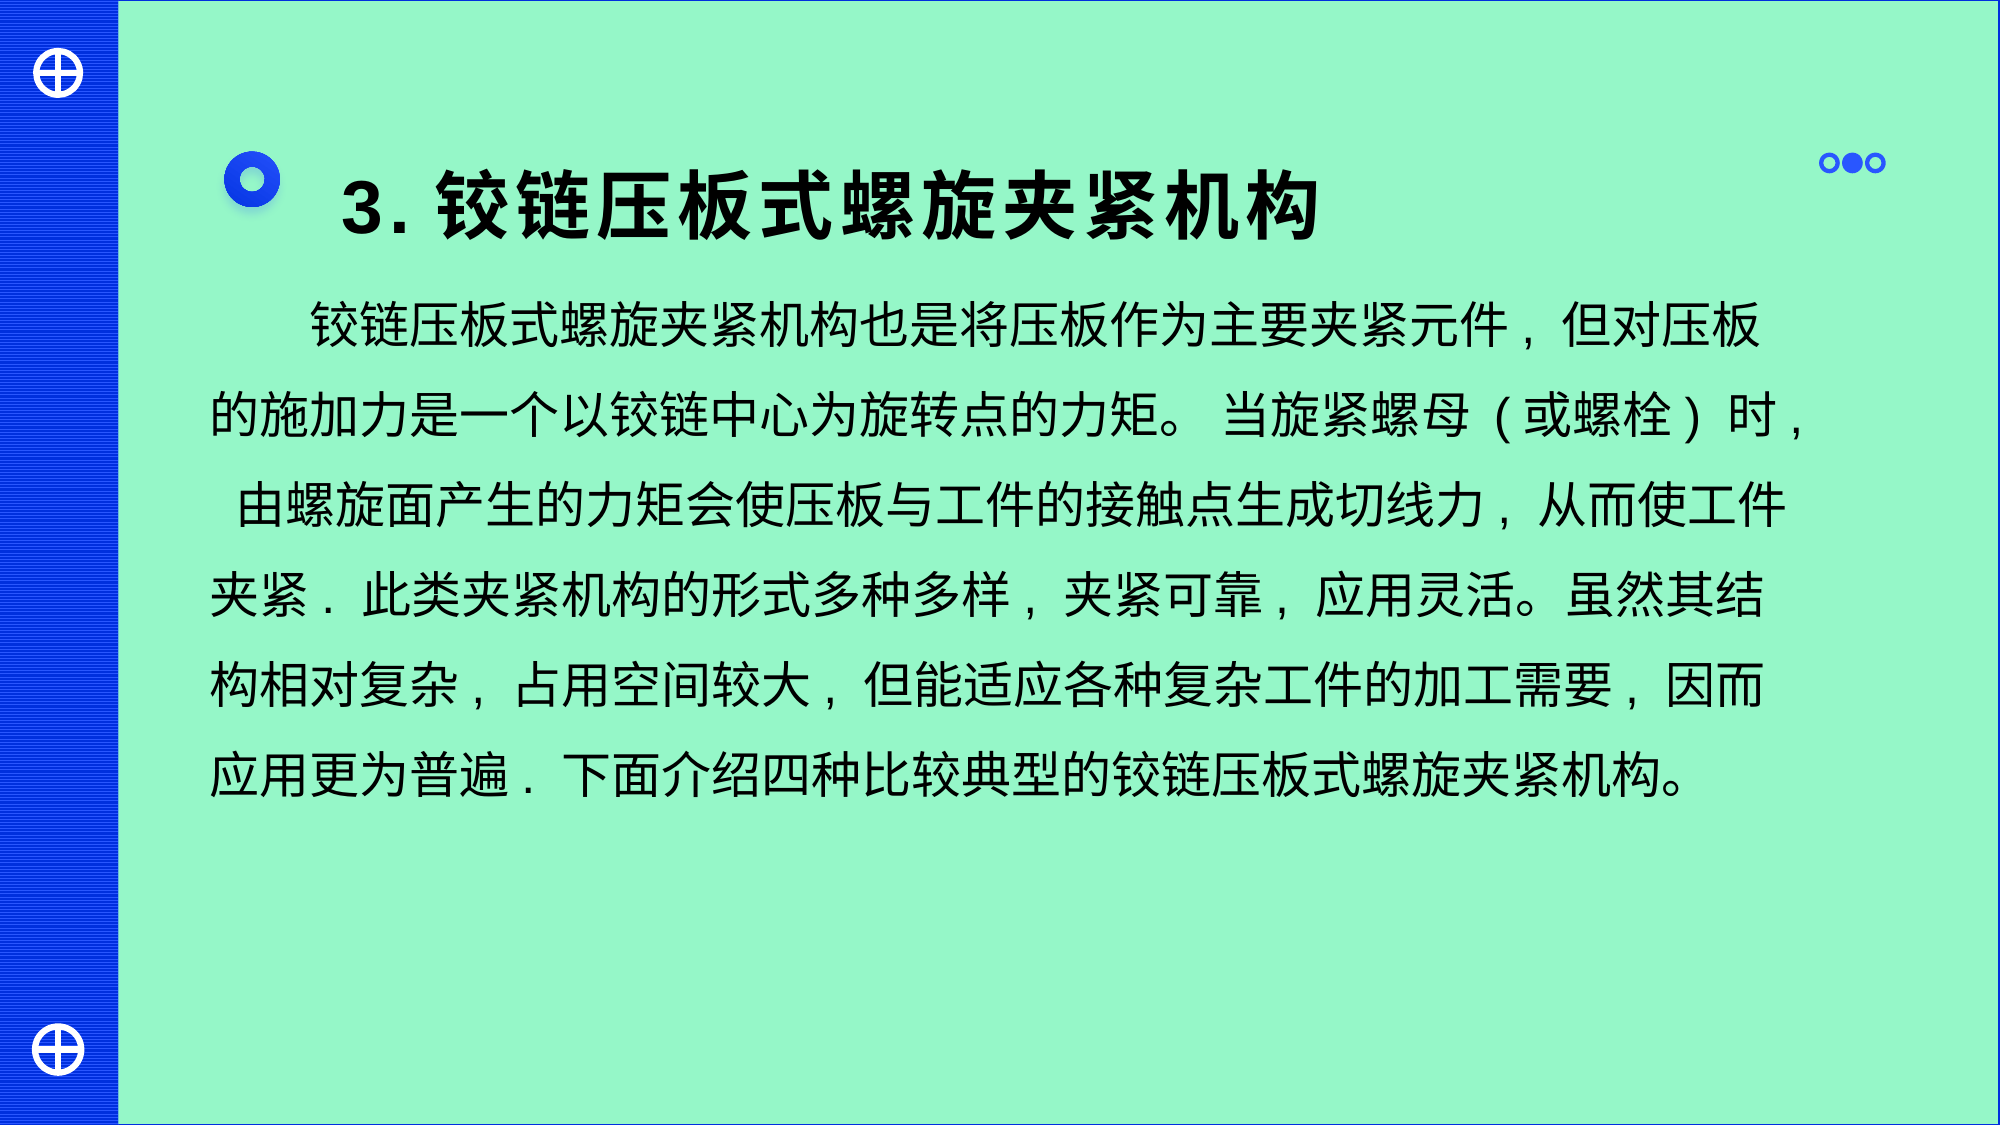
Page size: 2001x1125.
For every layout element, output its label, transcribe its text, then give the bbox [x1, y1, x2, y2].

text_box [1819, 152, 1886, 174]
text_box [0, 0, 119, 1125]
text_box 铰链压板式螺旋夹紧机构也是将压板作为主要夹紧元件, 但对压板的施加力是一个以铰链中心为旋转点的力矩。 当旋紧螺母 (或螺栓) 时, 由螺旋面产生的力矩会使压板与工件的接触点生成切线力, 从而使工件夹紧. 此类夹紧机构的形式多种多样, 夹紧可靠, 应用灵活。虽然其结构相对复杂, 占用空间较大, 但能适应各种复杂工件的加工需要, 因而应用更为普遍. 下面介绍四种比较典型的铰链压板式螺旋夹紧机构。 [194, 256, 1806, 812]
text_box [35, 49, 82, 96]
text_box [33, 1025, 83, 1074]
text_box 3.铰链压板式螺旋夹紧机构 [218, 135, 1506, 256]
